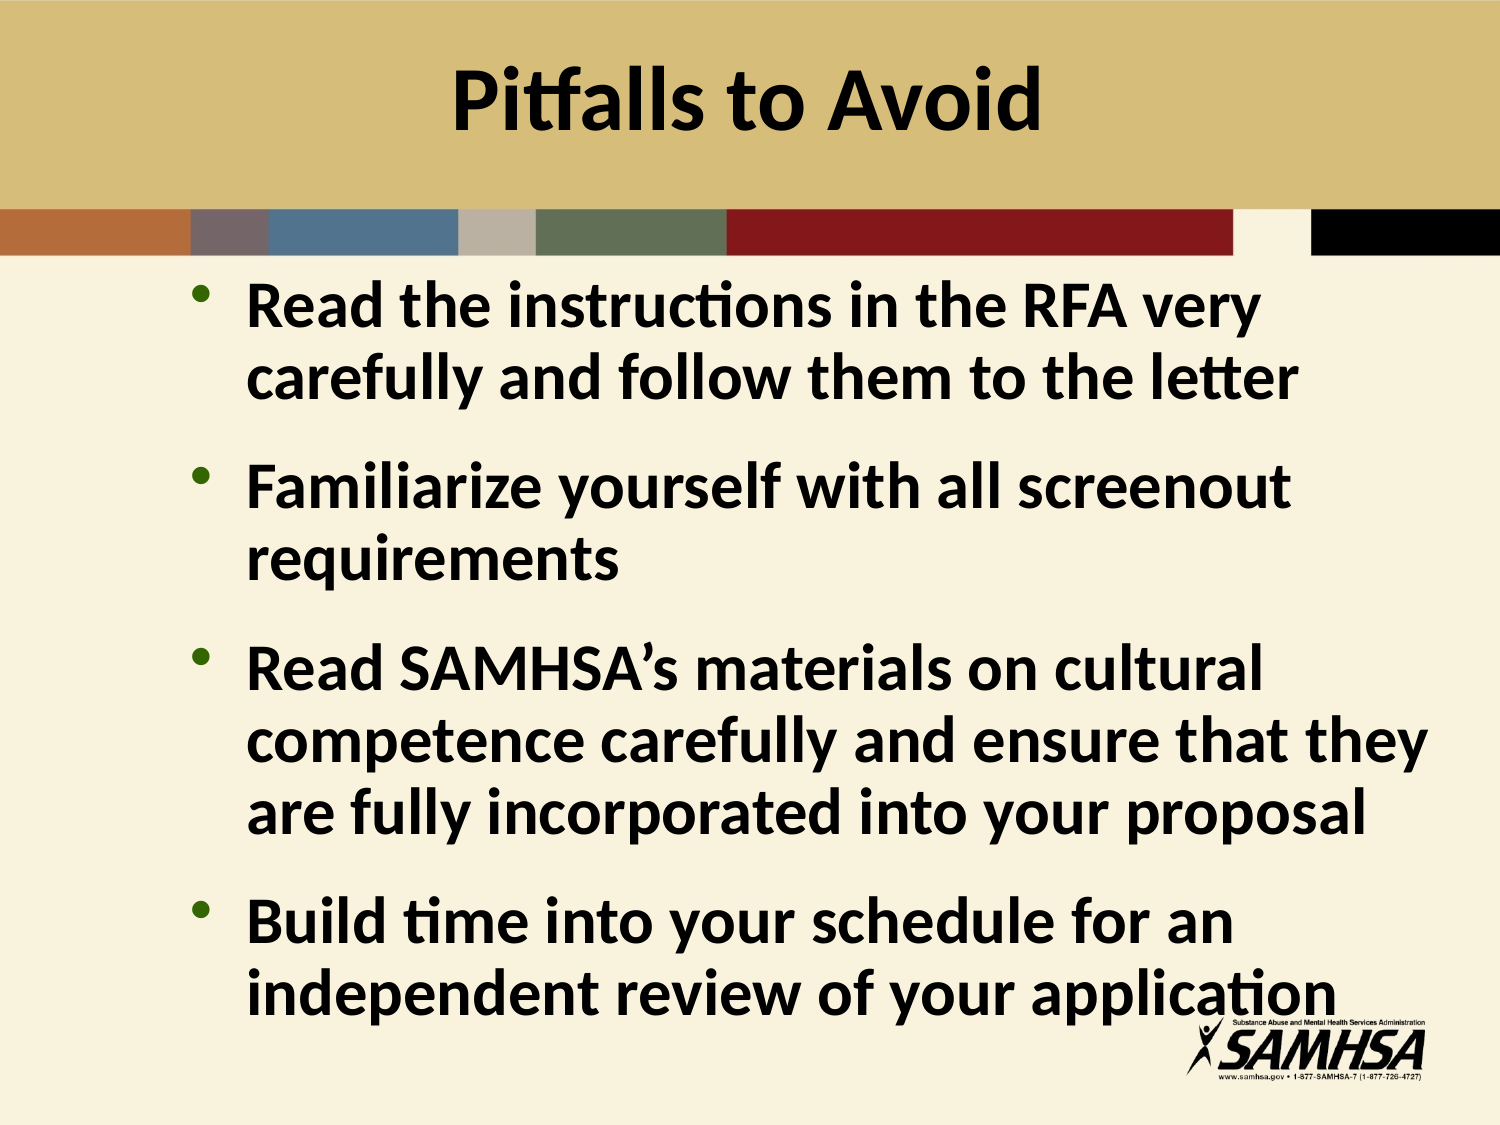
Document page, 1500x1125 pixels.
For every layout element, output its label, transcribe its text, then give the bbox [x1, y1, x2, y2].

picture [0, 0, 1500, 1125]
list Read the instructions in the RFA very carefully and follow them to the letter Familiarize yourself with all screenout requirements Read SAMHSA’s materials on cultural competence carefully and ensure that they are fully incorporated into your proposal Build time into your schedule for an independent review of your application [174, 262, 1454, 963]
title Pitfalls to Avoid [74, 0, 1423, 188]
